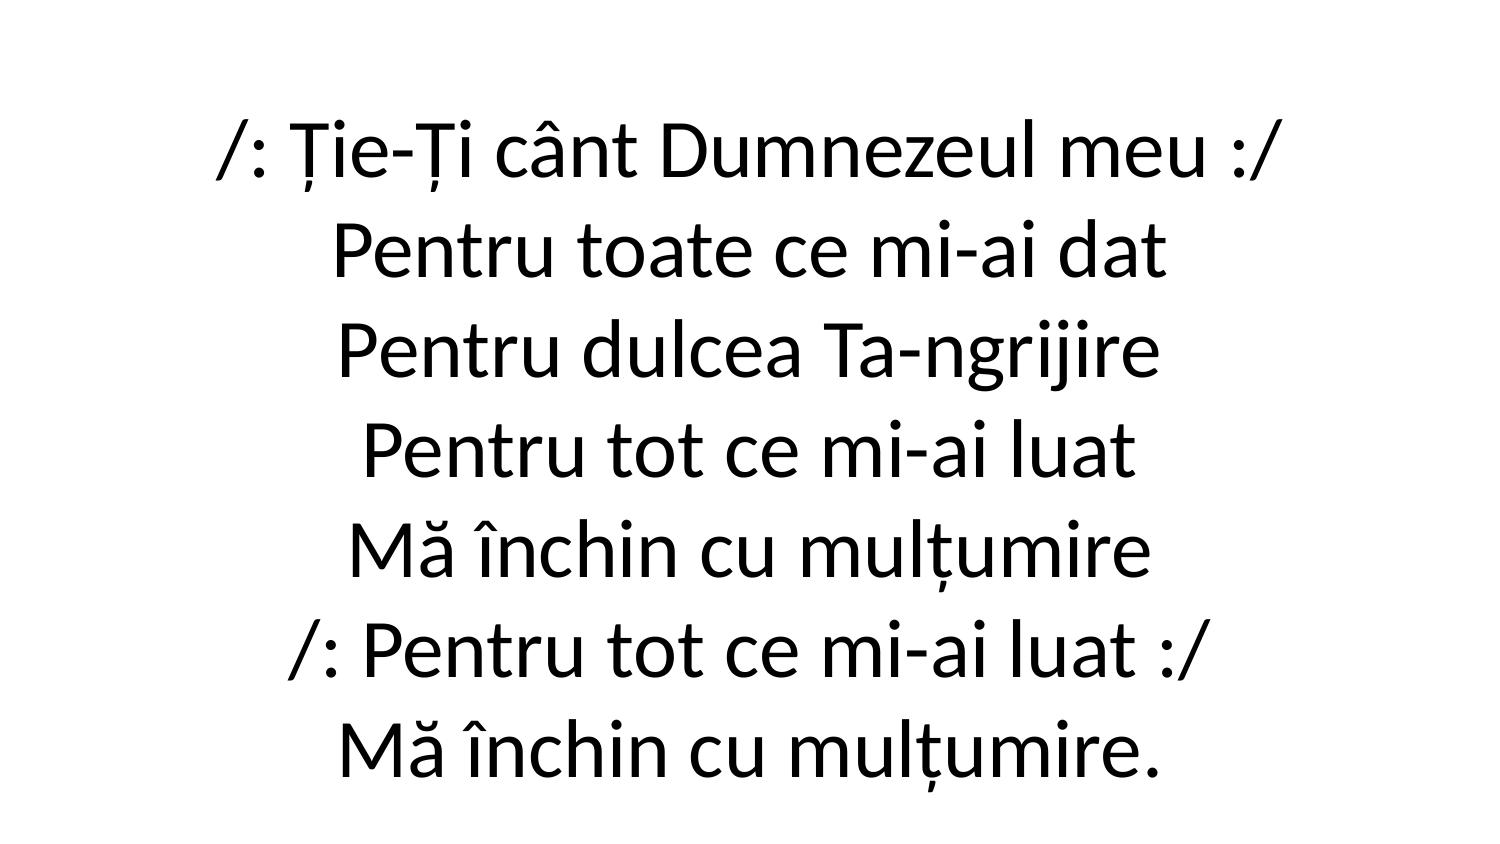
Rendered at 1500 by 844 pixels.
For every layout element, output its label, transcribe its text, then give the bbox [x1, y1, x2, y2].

text_box /: Ție-Ți cânt Dumnezeul meu :/ Pentru toate ce mi-ai dat Pentru dulcea Ta-ngrijire Pentru tot ce mi-ai luat Mă închin cu mulțumire /: Pentru tot ce mi-ai luat :/ Mă închin cu mulțumire. [201, 42, 1299, 802]
